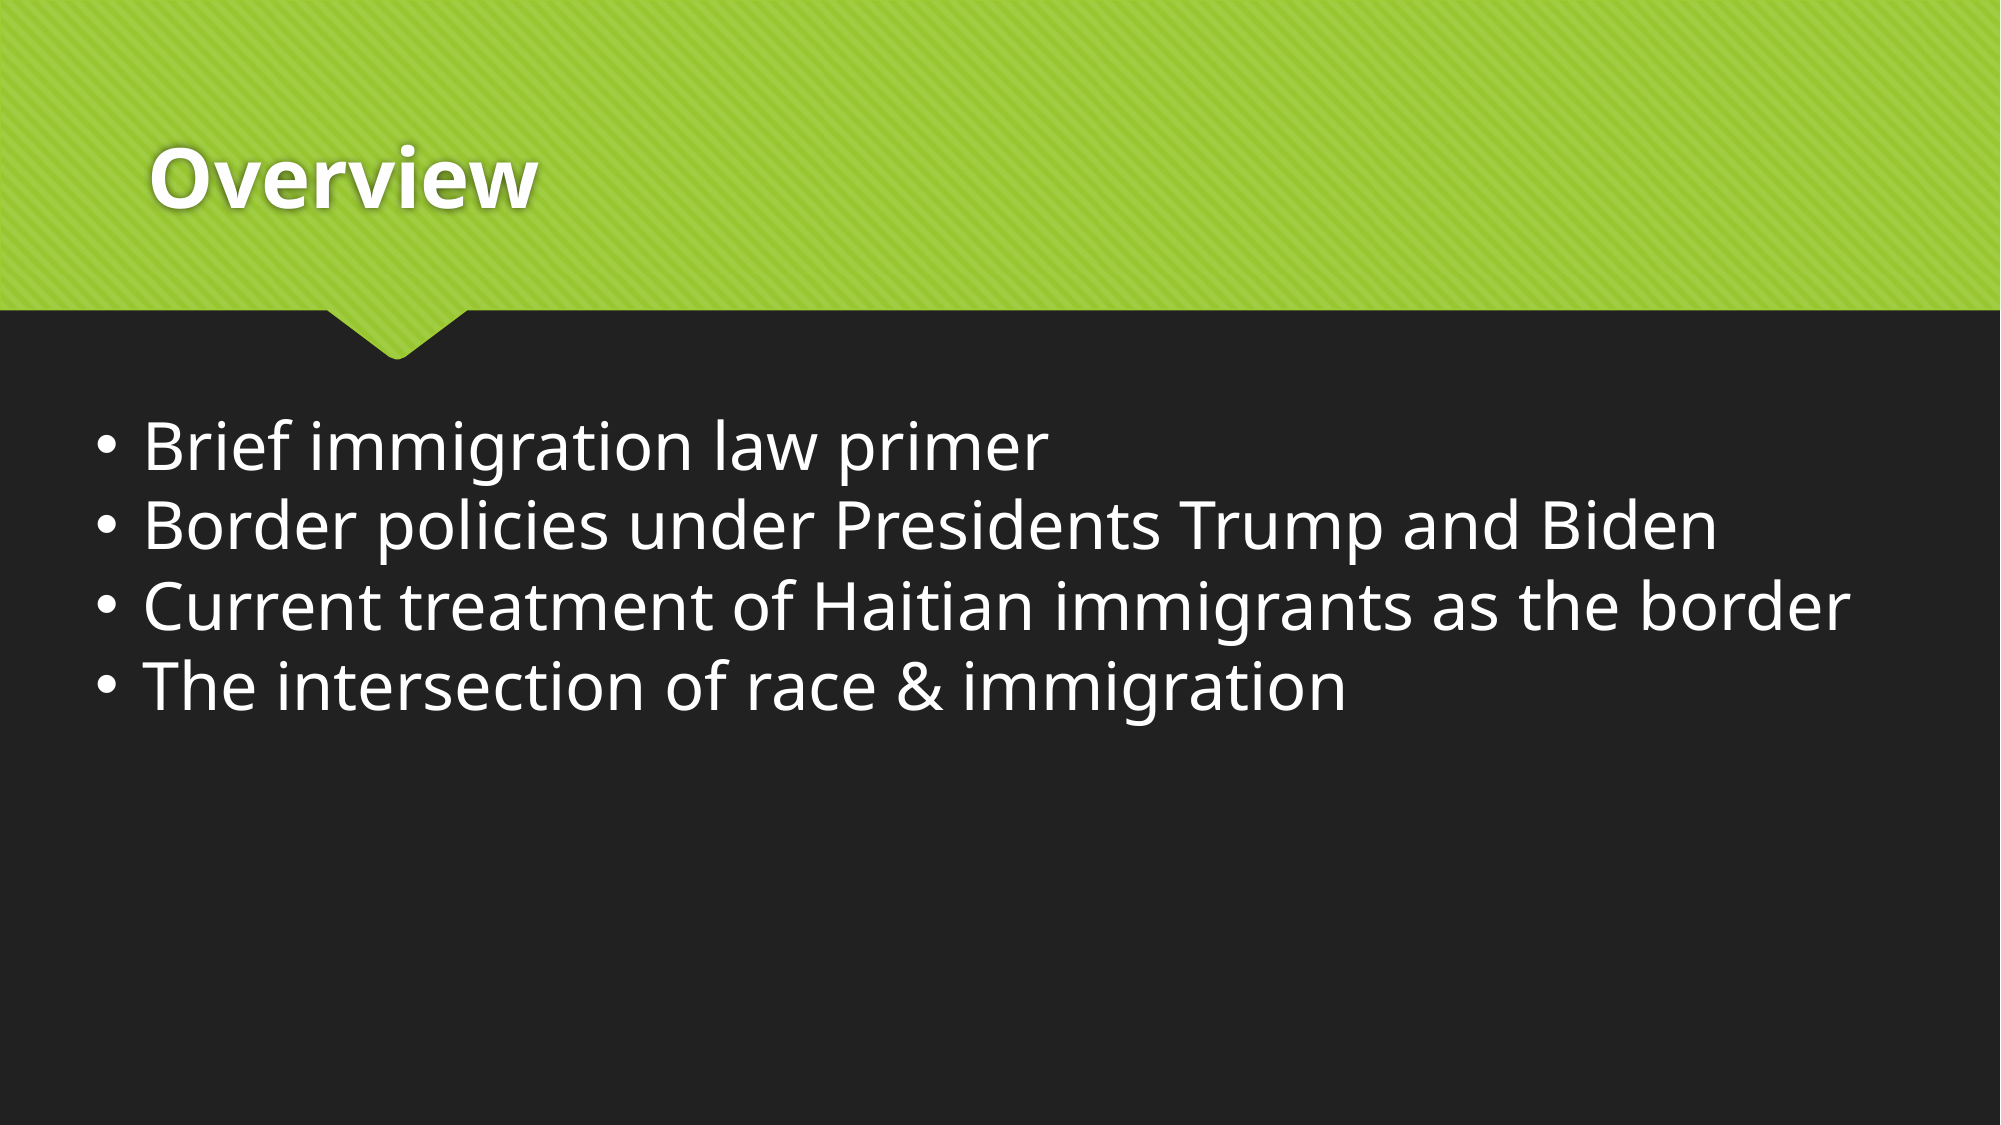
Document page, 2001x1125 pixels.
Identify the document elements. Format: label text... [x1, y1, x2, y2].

title Overview [132, 73, 1868, 233]
text_box Brief immigration law primer Border policies under Presidents Trump and Biden Current treatment of Haitian immigrants as the border The intersection of race & immigration [80, 395, 1971, 811]
